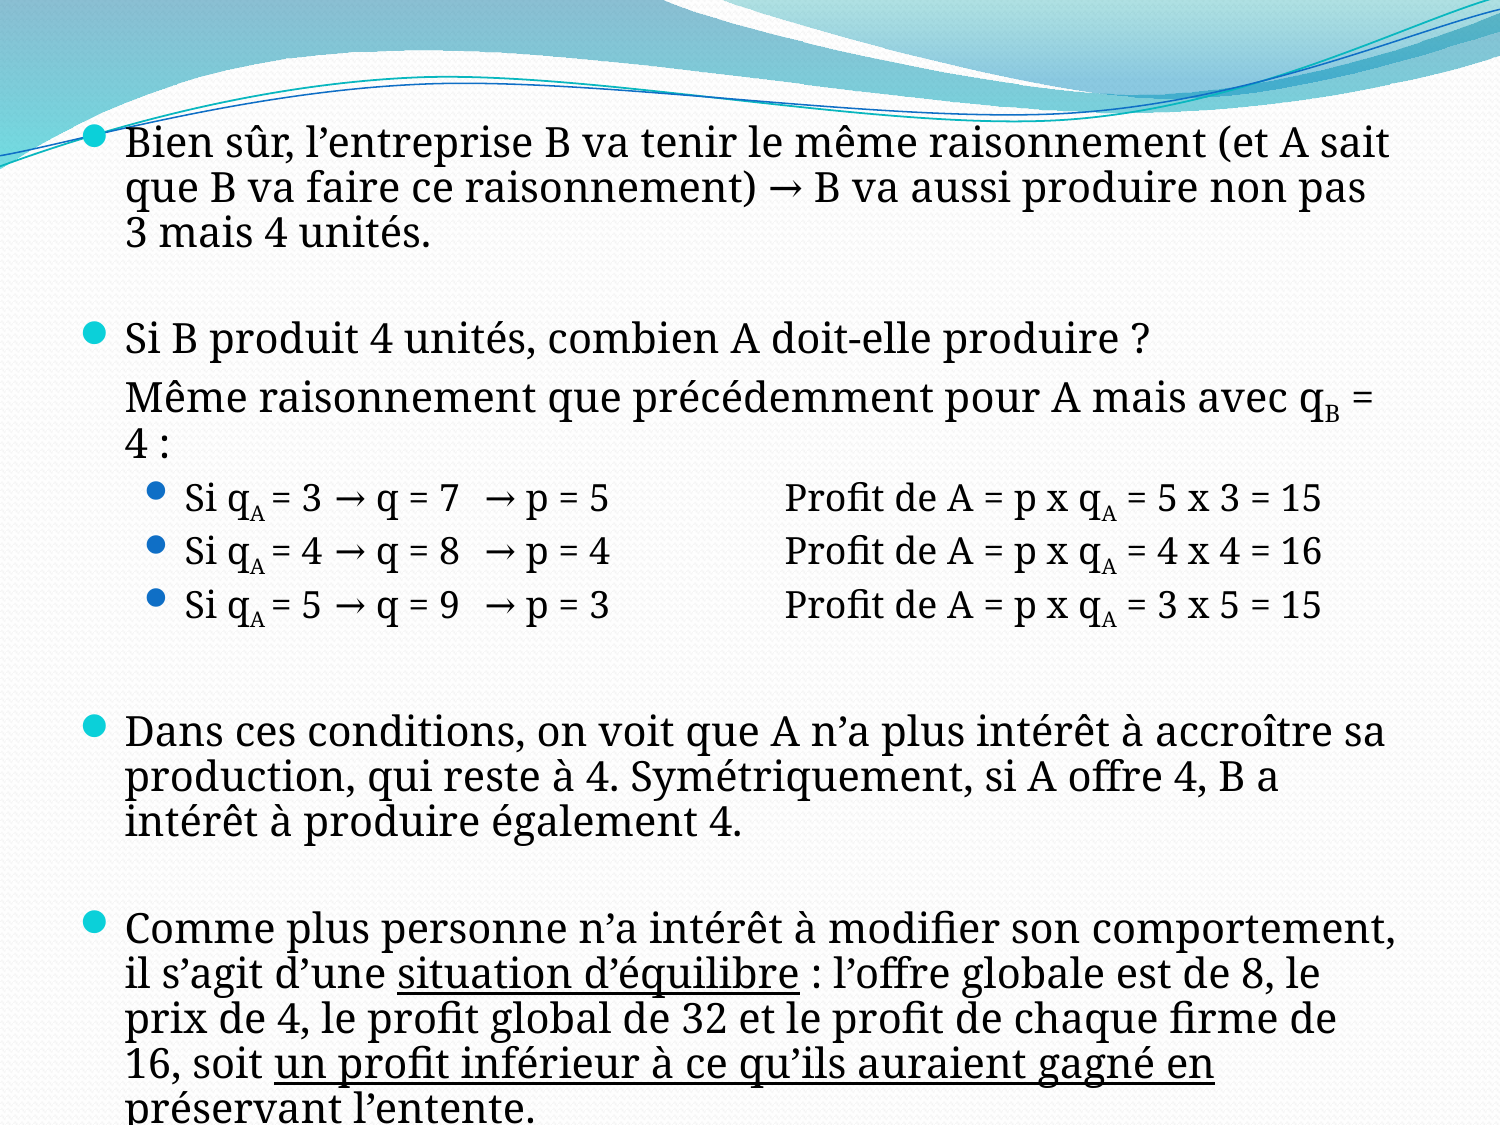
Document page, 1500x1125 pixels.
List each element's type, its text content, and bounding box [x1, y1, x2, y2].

list Bien sûr, l’entreprise B va tenir le même raisonnement (et A sait que B va faire ce raisonnement) → B va aussi produire non pas 3 mais 4 unités. Si B produit 4 unités, combien A doit-elle produire ? Même raisonnement que précédemment pour A mais avec qB = 4 : Si qA = 3 → q = 7 → p = 5 Profit de A = p x qA = 5 x 3 = 15 Si qA = 4 → q = 8 → p = 4 Profit de A = p x qA = 4 x 4 = 16 Si qA = 5 → q = 9 → p = 3 Profit de A = p x qA = 3 x 5 = 15 Dans ces conditions, on voit que A n’a plus intérêt à accroître sa production, qui reste à 4. Symétriquement, si A offre 4, B a intérêt à produire également 4. Comme plus personne n’a intérêt à modifier son comportement, il s’agit d’une situation d’équilibre : l’offre globale est de 8, le prix de 4, le profit global de 32 et le profit de chaque firme de 16, soit un profit inférieur à ce qu’ils auraient gagné en préservant l’entente. [64, 113, 1415, 1059]
